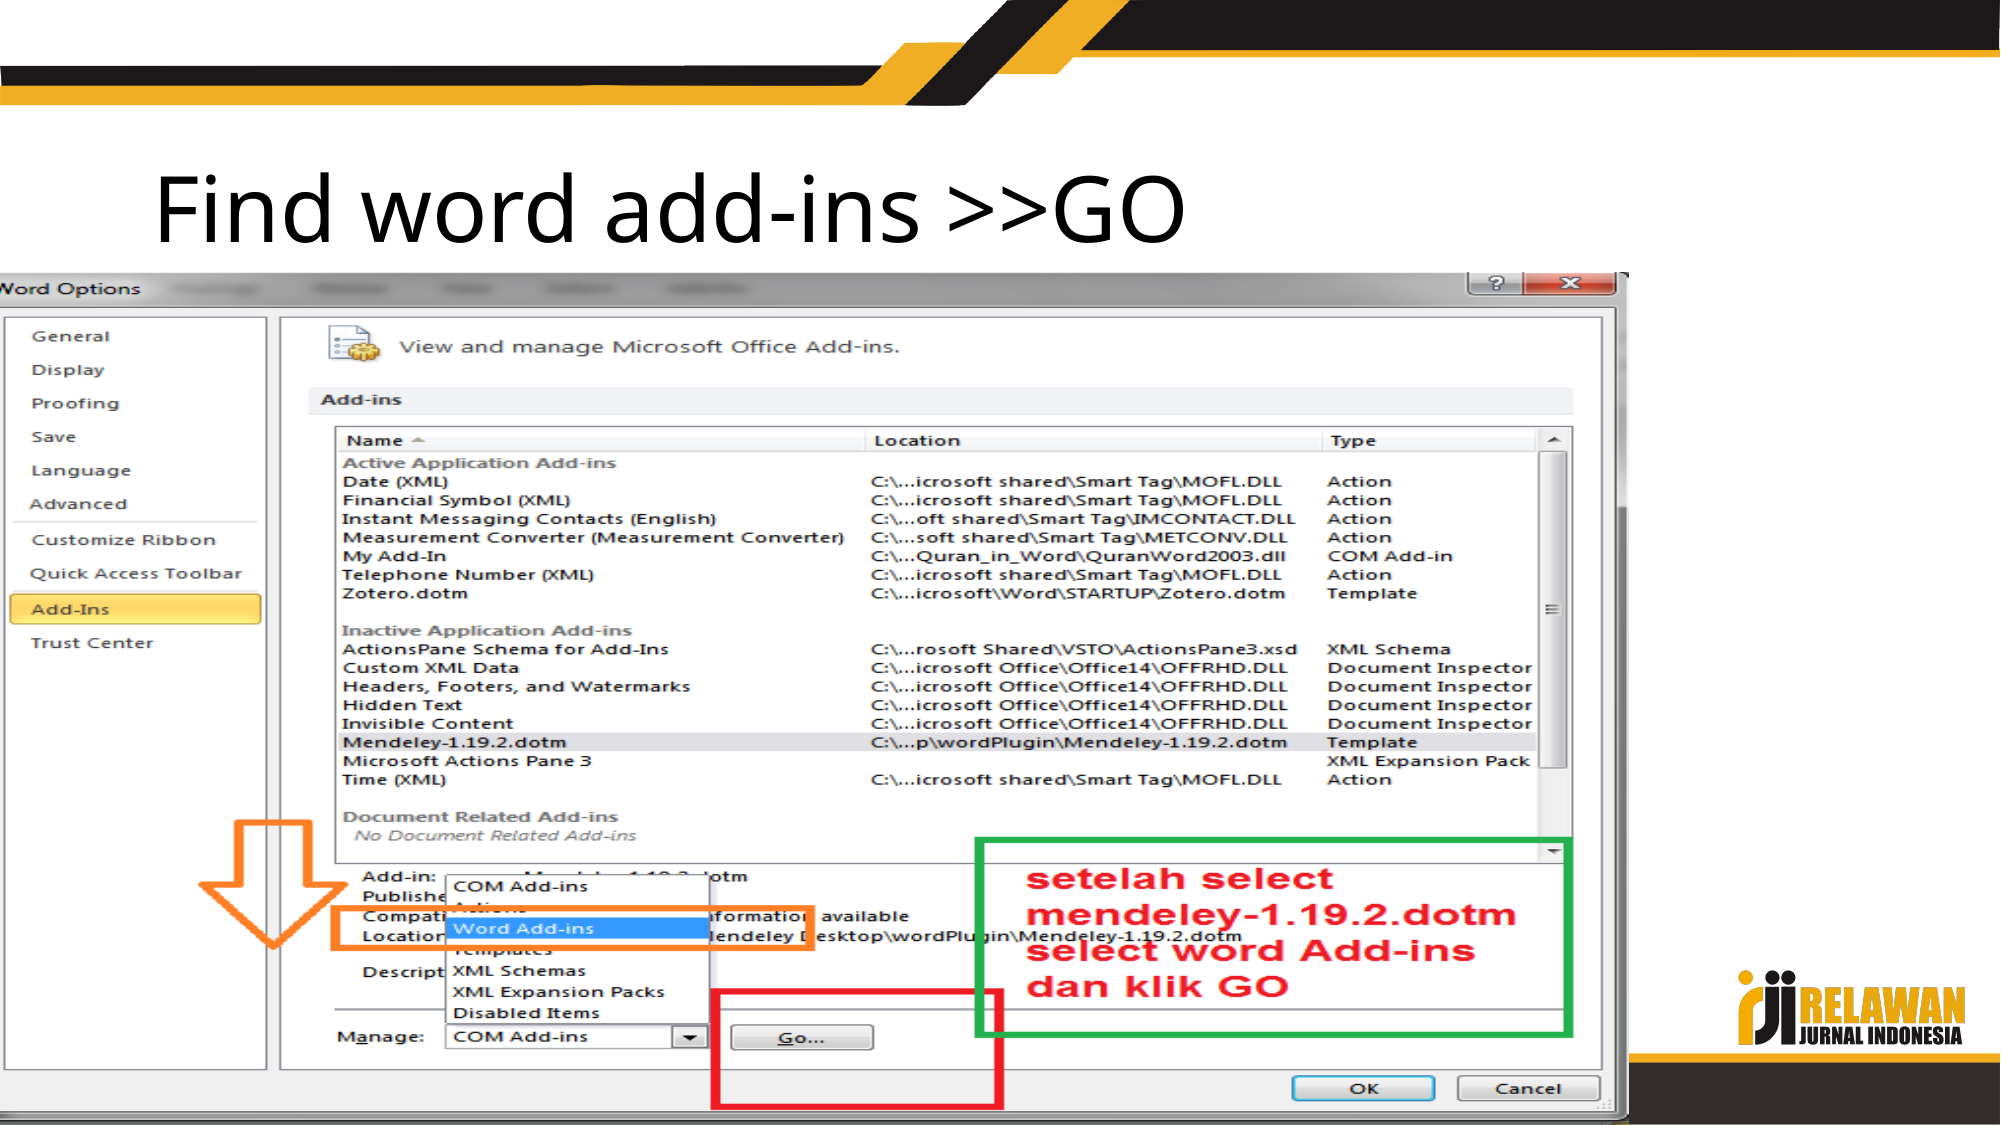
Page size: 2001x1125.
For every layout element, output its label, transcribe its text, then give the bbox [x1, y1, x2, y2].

title Find word add-ins >>GO [137, 111, 1863, 314]
picture [0, 0, 2000, 106]
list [0, 272, 1629, 1125]
picture [1629, 967, 2000, 1125]
